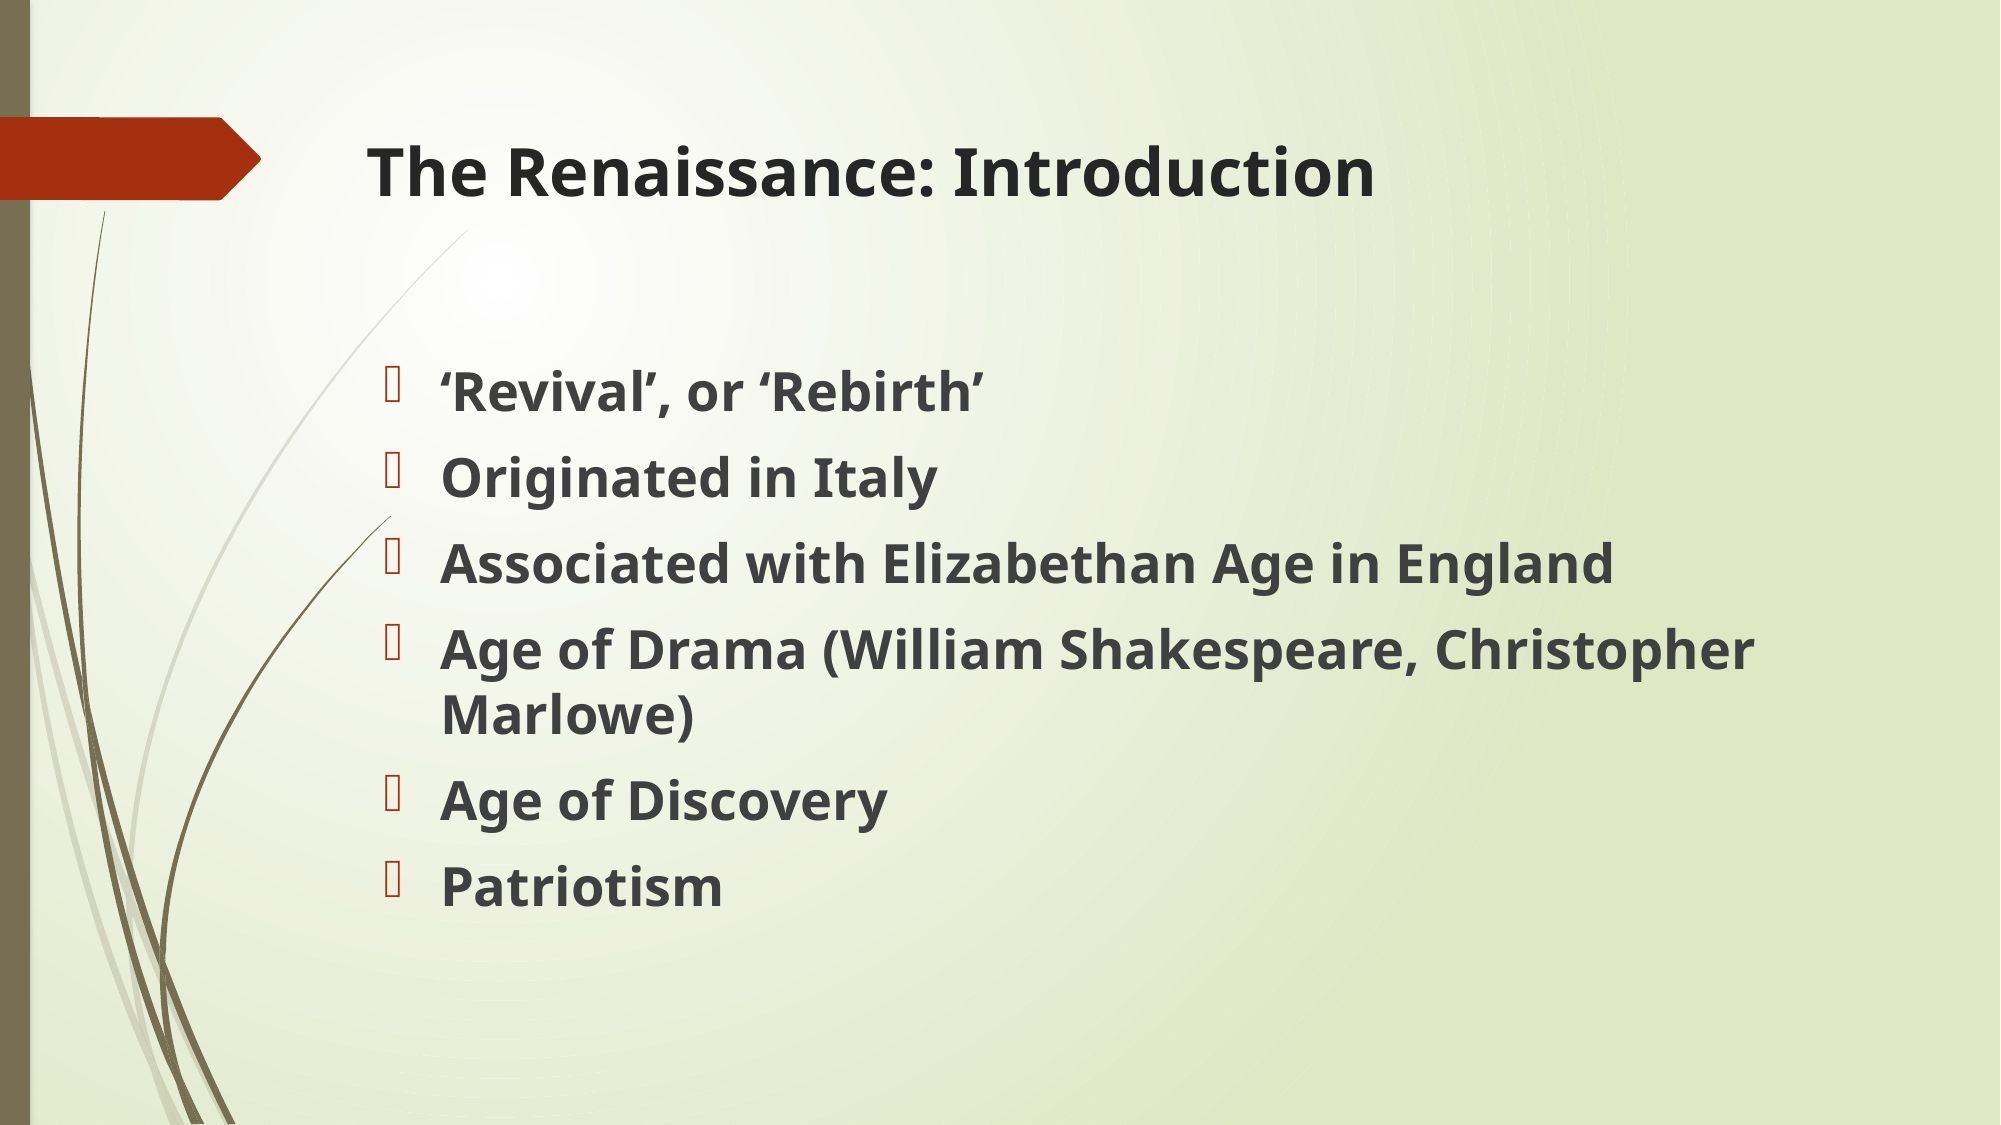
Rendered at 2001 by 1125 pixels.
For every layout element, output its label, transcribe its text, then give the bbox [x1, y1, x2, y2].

title The Renaissance: Introduction [351, 122, 1814, 333]
list ‘Revival’, or ‘Rebirth’ Originated in Italy Associated with Elizabethan Age in England Age of Drama (William Shakespeare, Christopher Marlowe) Age of Discovery Patriotism [368, 350, 1892, 970]
